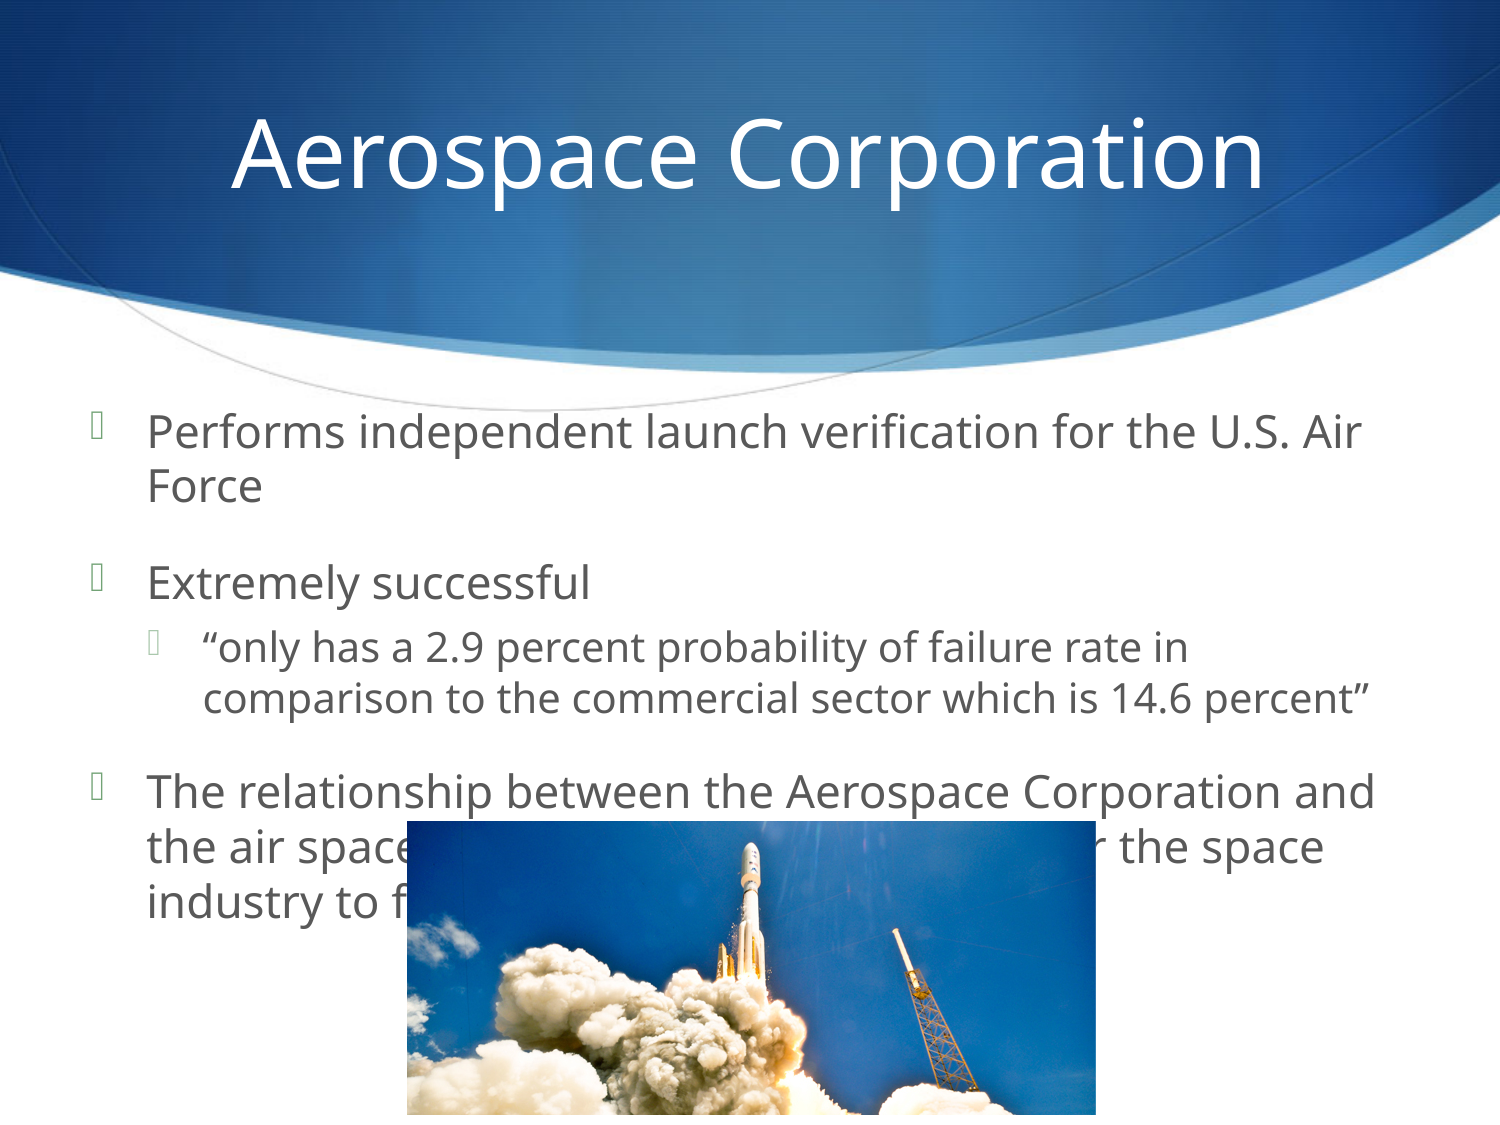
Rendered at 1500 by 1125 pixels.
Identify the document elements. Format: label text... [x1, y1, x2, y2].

picture [0, 0, 1500, 1125]
list Performs independent launch verification for the U.S. Air Force Extremely successful “only has a 2.9 percent probability of failure rate in comparison to the commercial sector which is 14.6 percent” The relationship between the Aerospace Corporation and the air space could be an excellent model for the space industry to follow [75, 394, 1401, 977]
title Aerospace Corporation [75, 56, 1425, 245]
